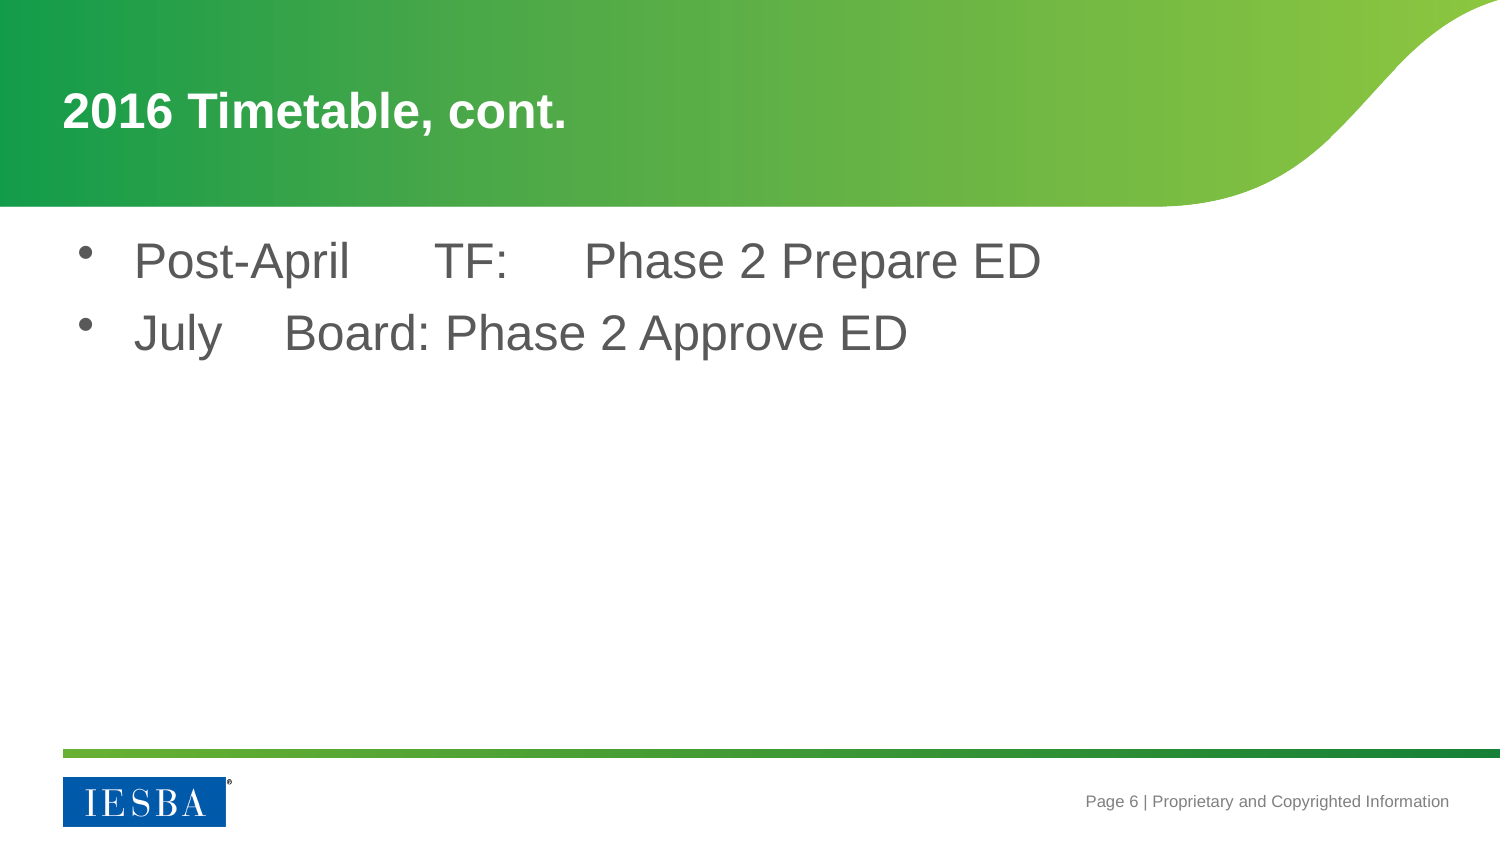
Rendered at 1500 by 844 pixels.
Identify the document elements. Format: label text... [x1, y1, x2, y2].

picture [0, 0, 1500, 207]
list Post-April TF: Phase 2 Prepare ED July Board: Phase 2 Approve ED [62, 220, 1450, 724]
picture [63, 777, 232, 827]
title 2016 Timetable, cont. [62, 75, 1300, 142]
